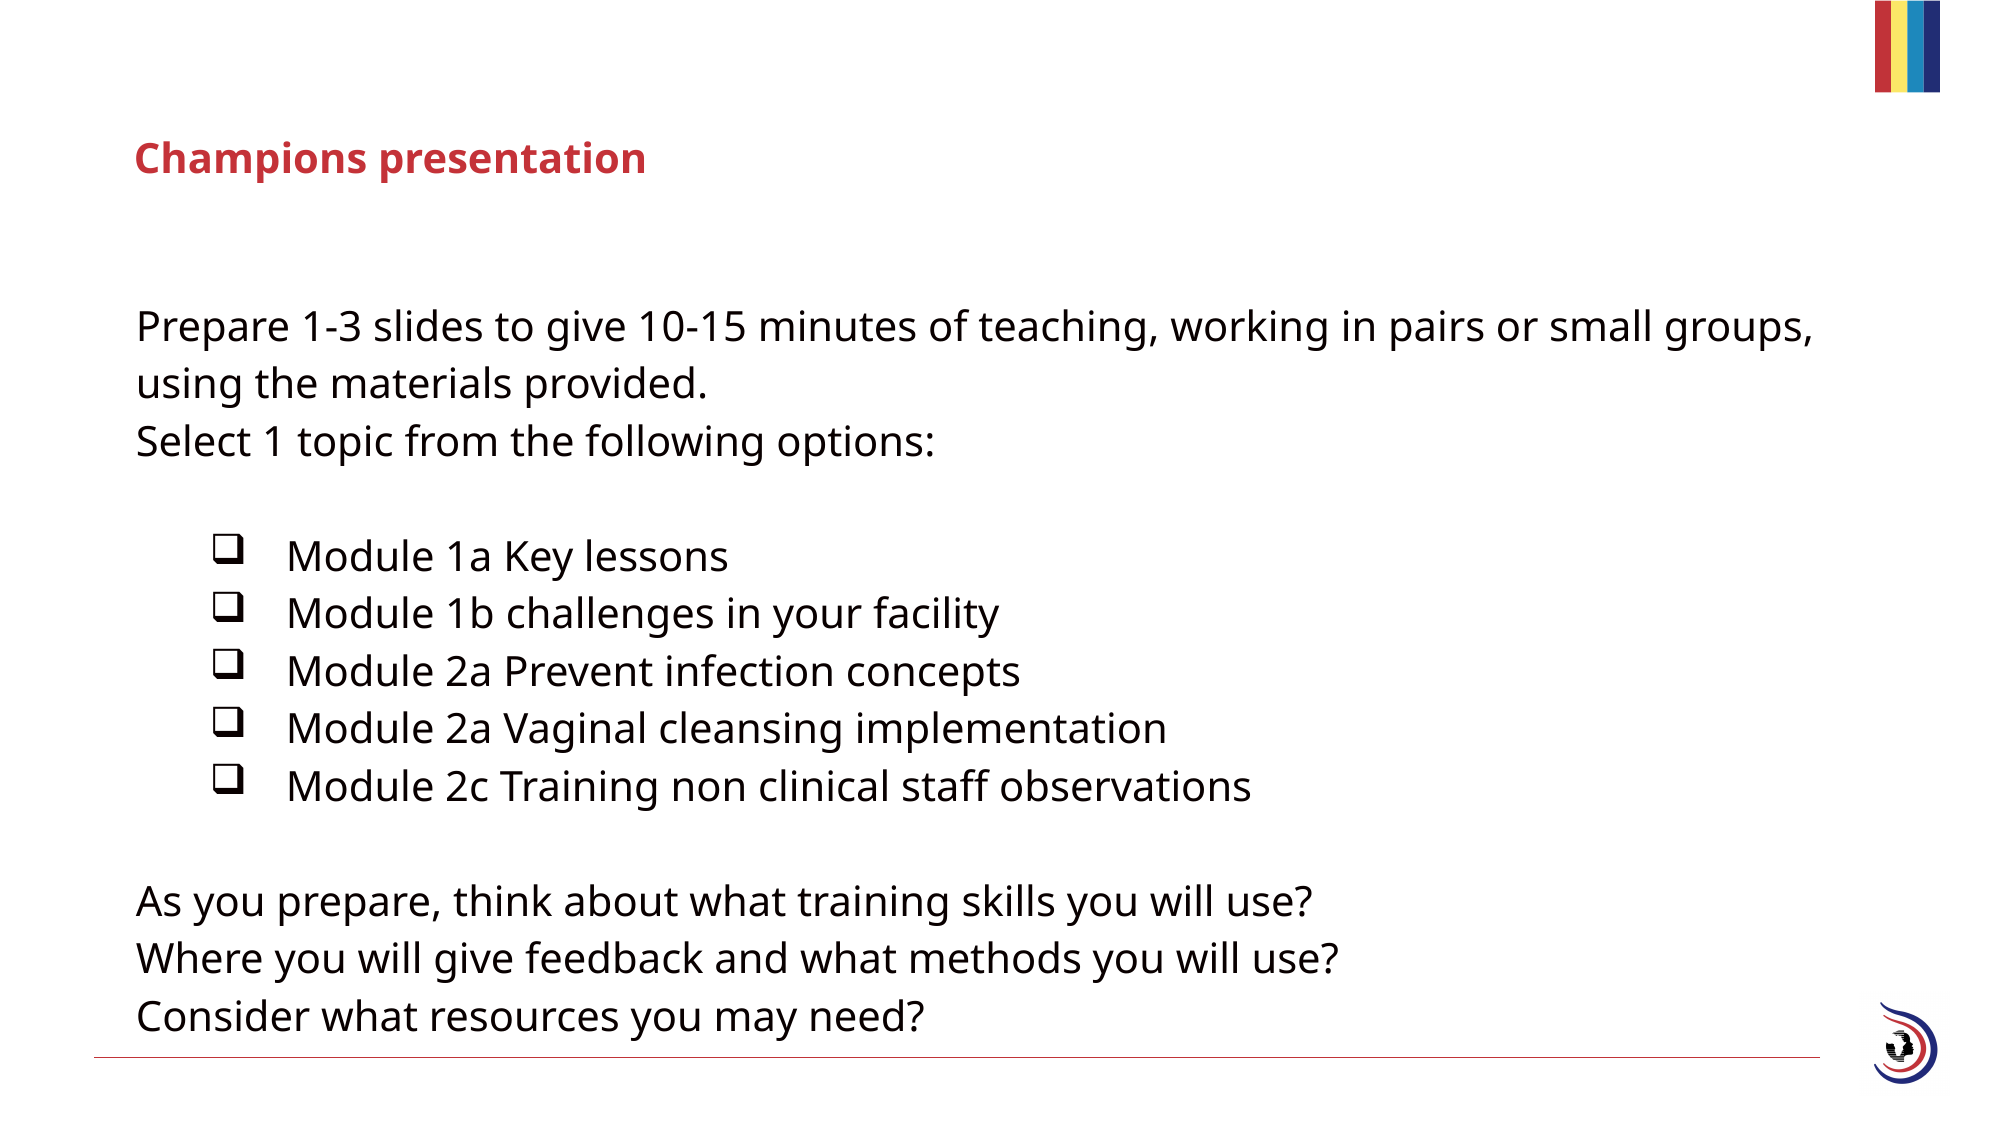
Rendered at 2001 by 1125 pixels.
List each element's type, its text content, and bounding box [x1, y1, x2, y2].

picture [1859, 991, 1950, 1096]
title Champions presentation [93, 91, 1910, 223]
list Prepare 1-3 slides to give 10-15 minutes of teaching, working in pairs or small groups, using the materials provided. Select 1 topic from the following options: Module 1a Key lessons Module 1b challenges in your facility Module 2a Prevent infection concepts Module 2a Vaginal cleansing implementation Module 2c Training non clinical staff observations As you prepare, think about what training skills you will use? Where you will give feedback and what methods you will use? Consider what resources you may need? [95, 252, 1912, 1028]
